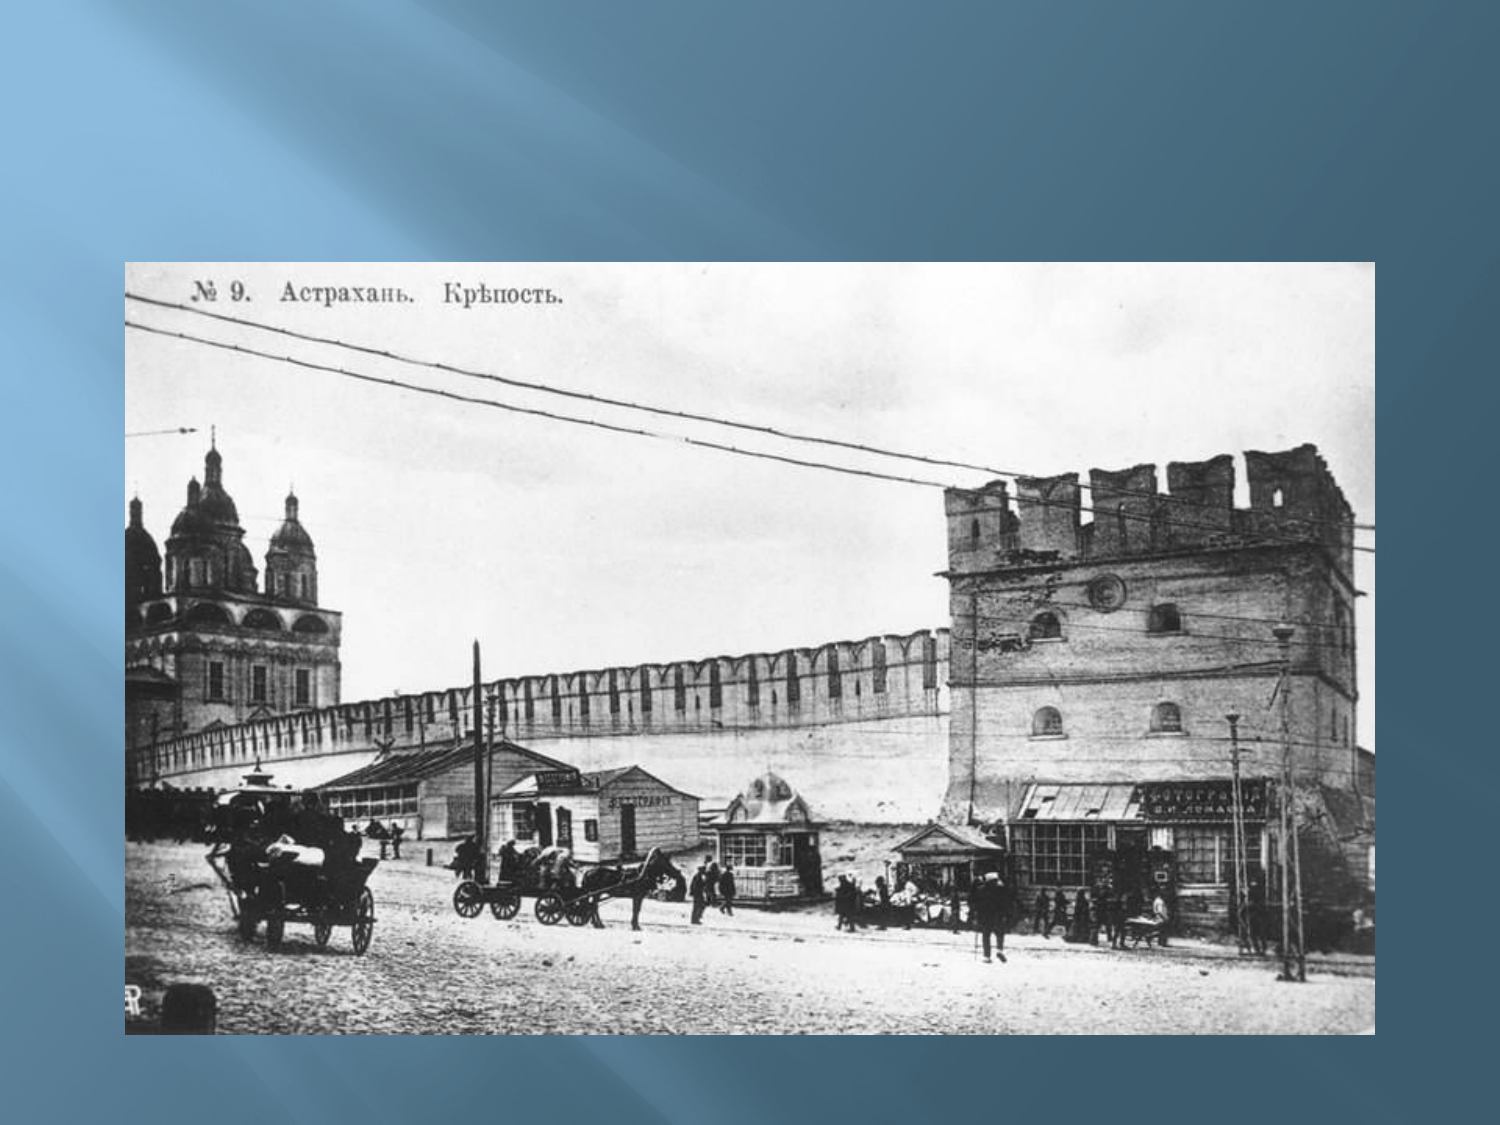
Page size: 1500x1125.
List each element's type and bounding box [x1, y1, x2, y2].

list [125, 262, 1375, 1036]
